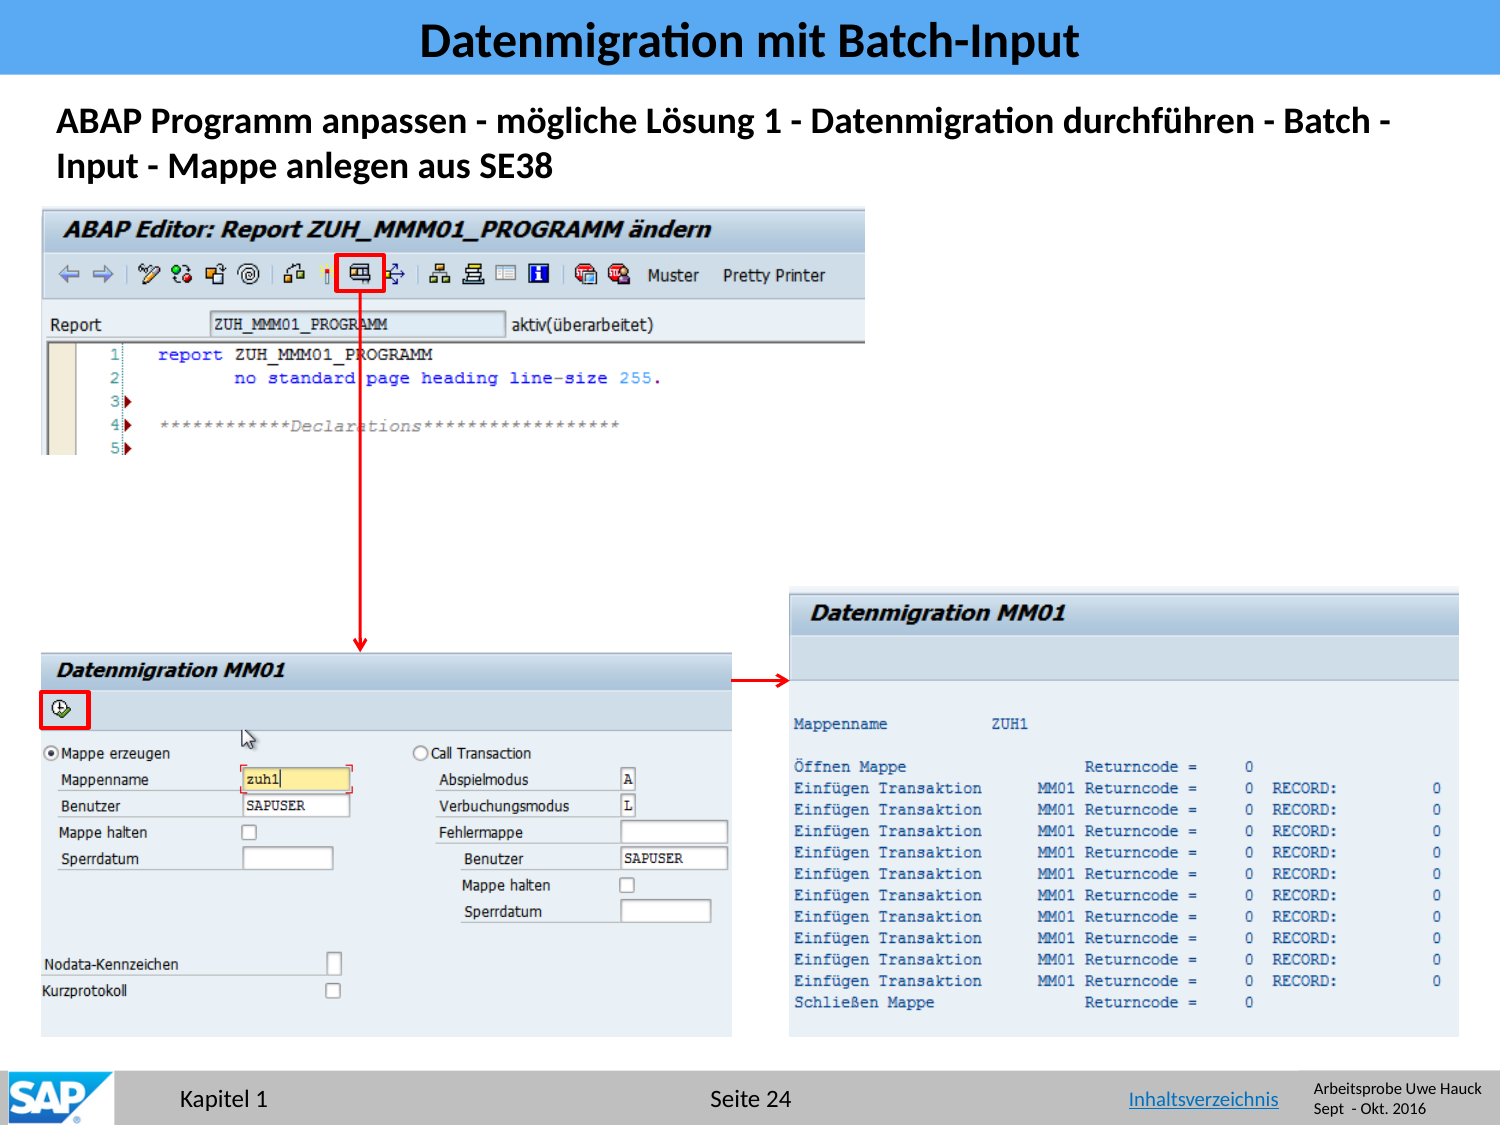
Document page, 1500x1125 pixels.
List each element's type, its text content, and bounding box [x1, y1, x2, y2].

picture [41, 651, 732, 1038]
text_box ABAP Programm anpassen - mögliche Lösung 1 - Datenmigration durchführen - Batch - Input - Mappe anlegen aus SE38 [41, 88, 1459, 194]
text_box Datenmigration mit Batch-Input [0, 0, 1500, 75]
picture [789, 585, 1459, 1038]
picture [7, 1070, 115, 1125]
text_box [115, 1070, 1299, 1125]
text_box Arbeitsprobe Uwe Hauck Sept - Okt. 2016 [1299, 1070, 1500, 1125]
text_box [0, 1070, 6, 1125]
text_box Inhaltsverzeichnis [1106, 1078, 1299, 1118]
text_box Kapitel 1 Seite 24 [165, 1075, 1105, 1120]
picture [41, 206, 865, 456]
